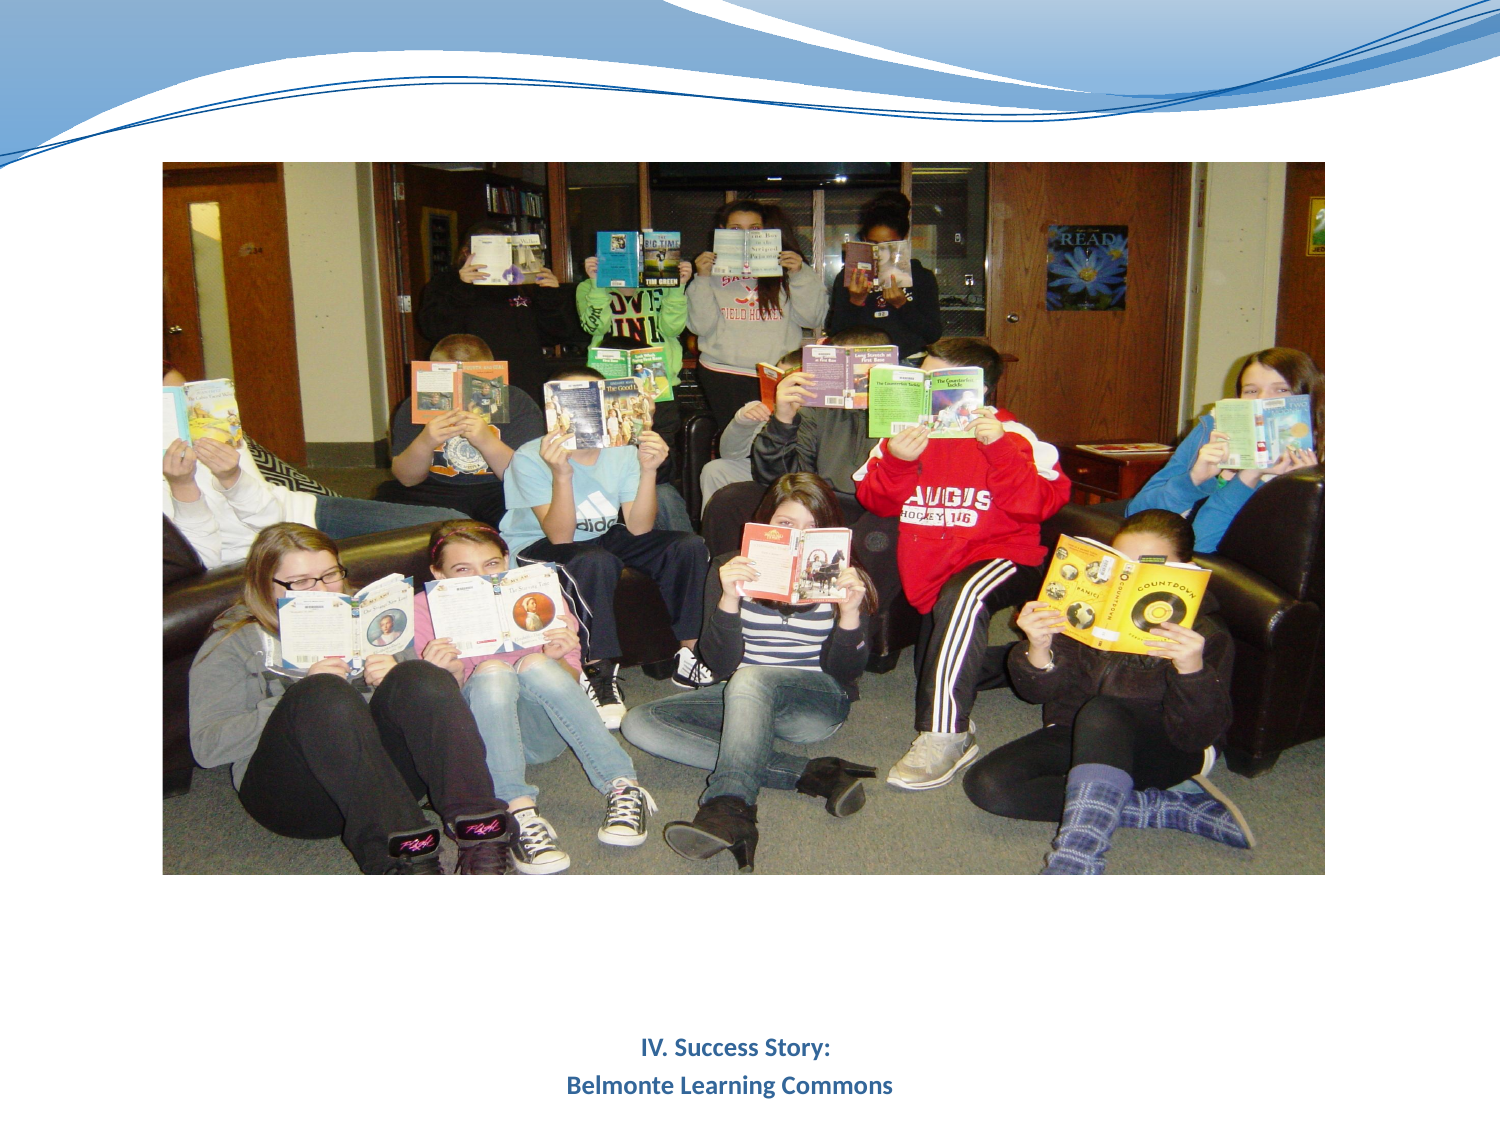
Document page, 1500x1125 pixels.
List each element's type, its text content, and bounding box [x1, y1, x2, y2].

text_box [473, 164, 1008, 619]
text_box IV. Success Story: Belmonte Learning Commons [50, 962, 1425, 1100]
text_box [162, 162, 1325, 875]
